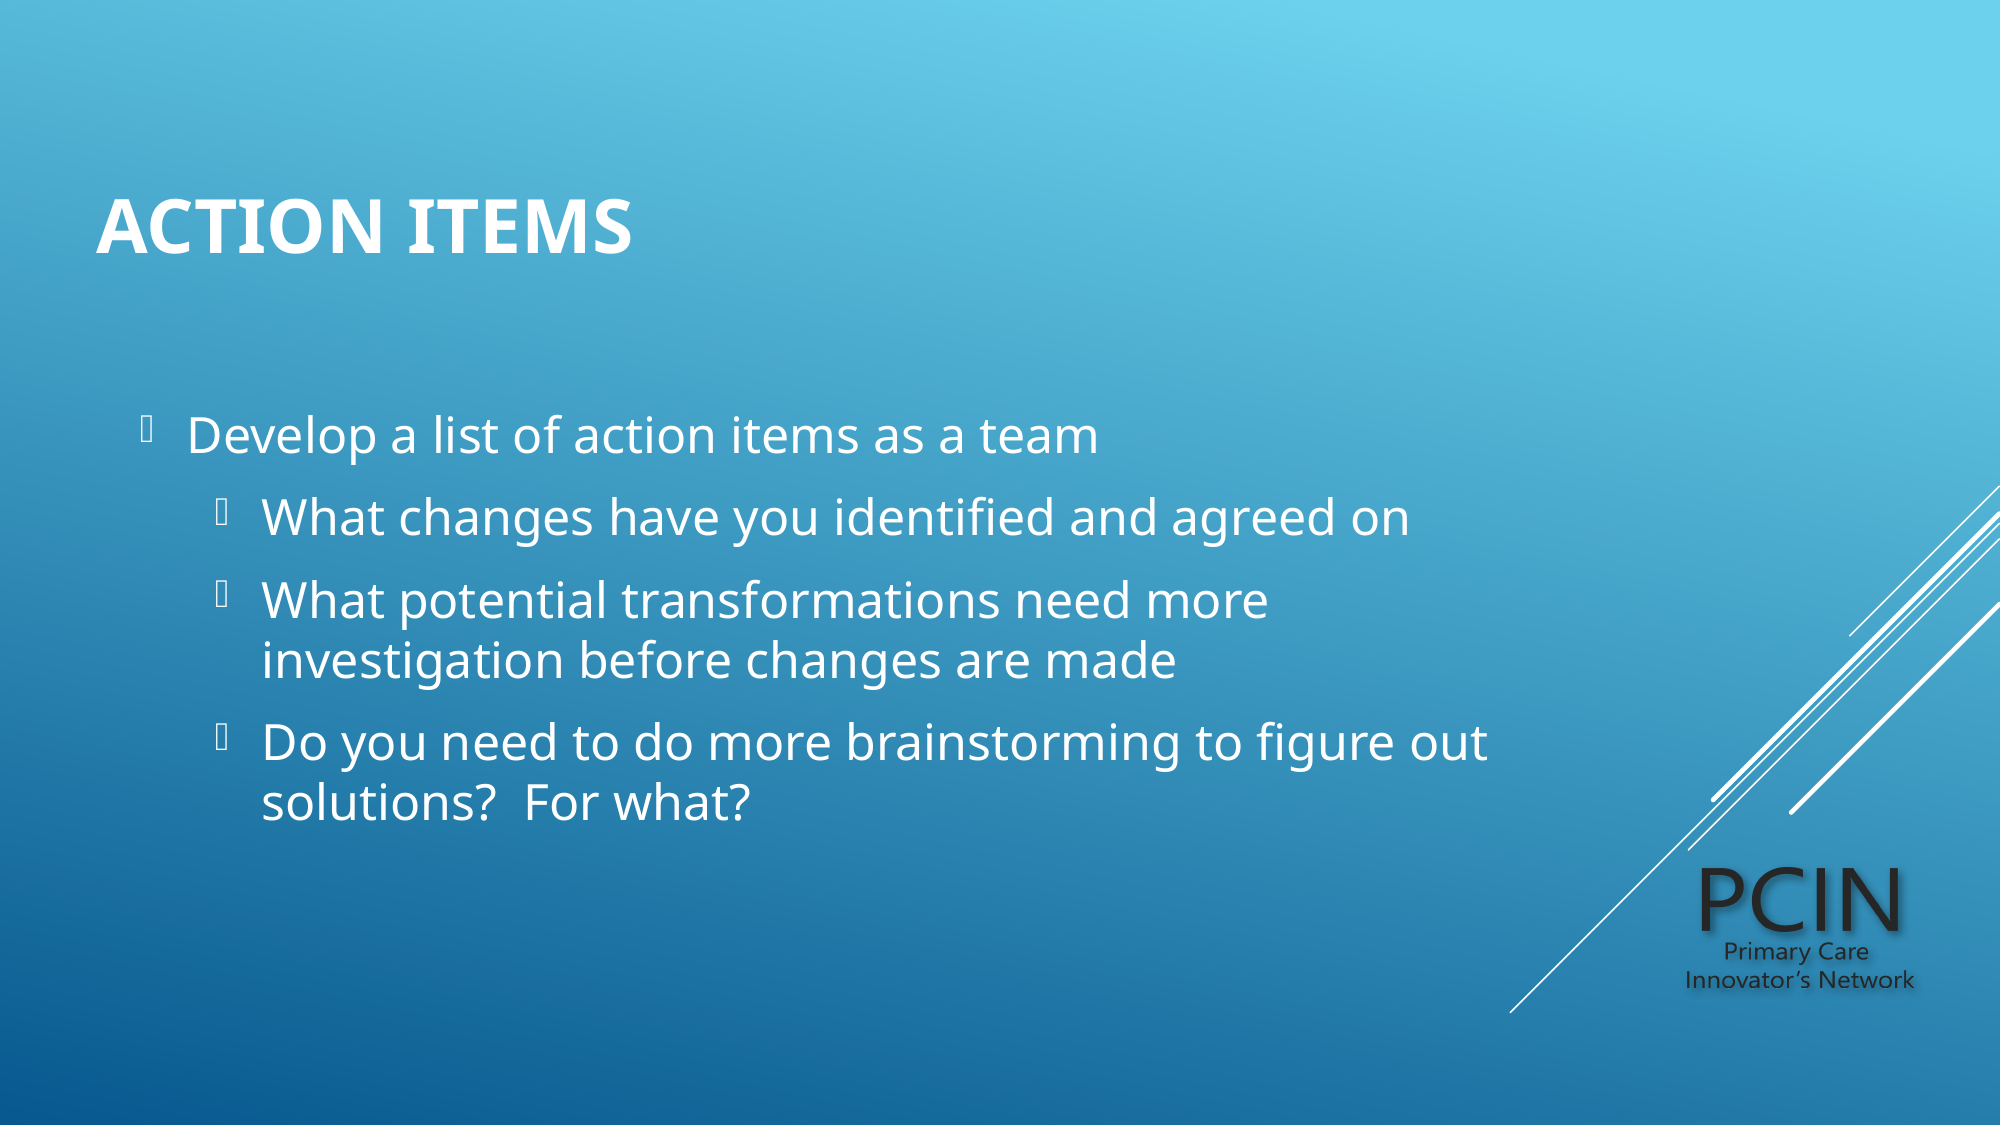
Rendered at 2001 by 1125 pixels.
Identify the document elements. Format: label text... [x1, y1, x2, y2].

list Develop a list of action items as a team What changes have you identified and agreed on What potential transformations need more investigation before changes are made Do you need to do more brainstorming to figure out solutions? For what? [124, 371, 1525, 965]
picture [1672, 864, 1932, 994]
title Action Items [81, 100, 1482, 348]
